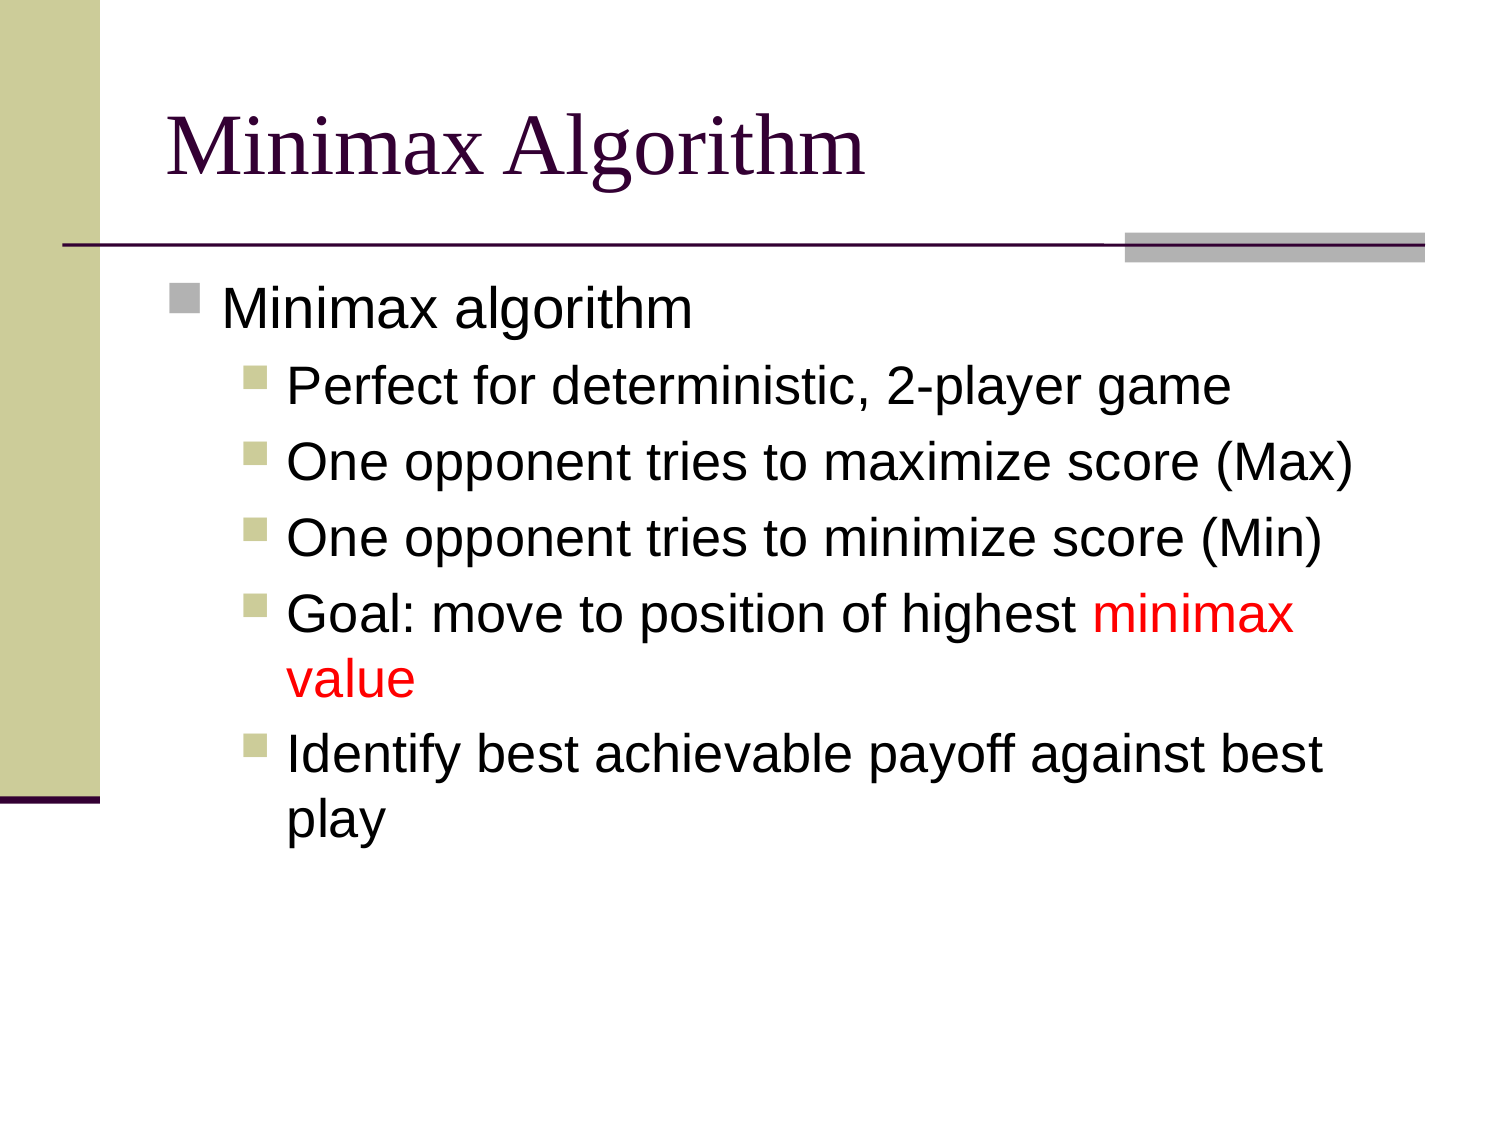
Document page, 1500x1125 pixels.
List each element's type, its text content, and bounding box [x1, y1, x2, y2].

list Minimax algorithm Perfect for deterministic, 2-player game One opponent tries to maximize score (Max) One opponent tries to minimize score (Min) Goal: move to position of highest minimax value Identify best achievable payoff against best play [149, 262, 1426, 1006]
title Minimax Algorithm [149, 45, 1426, 234]
